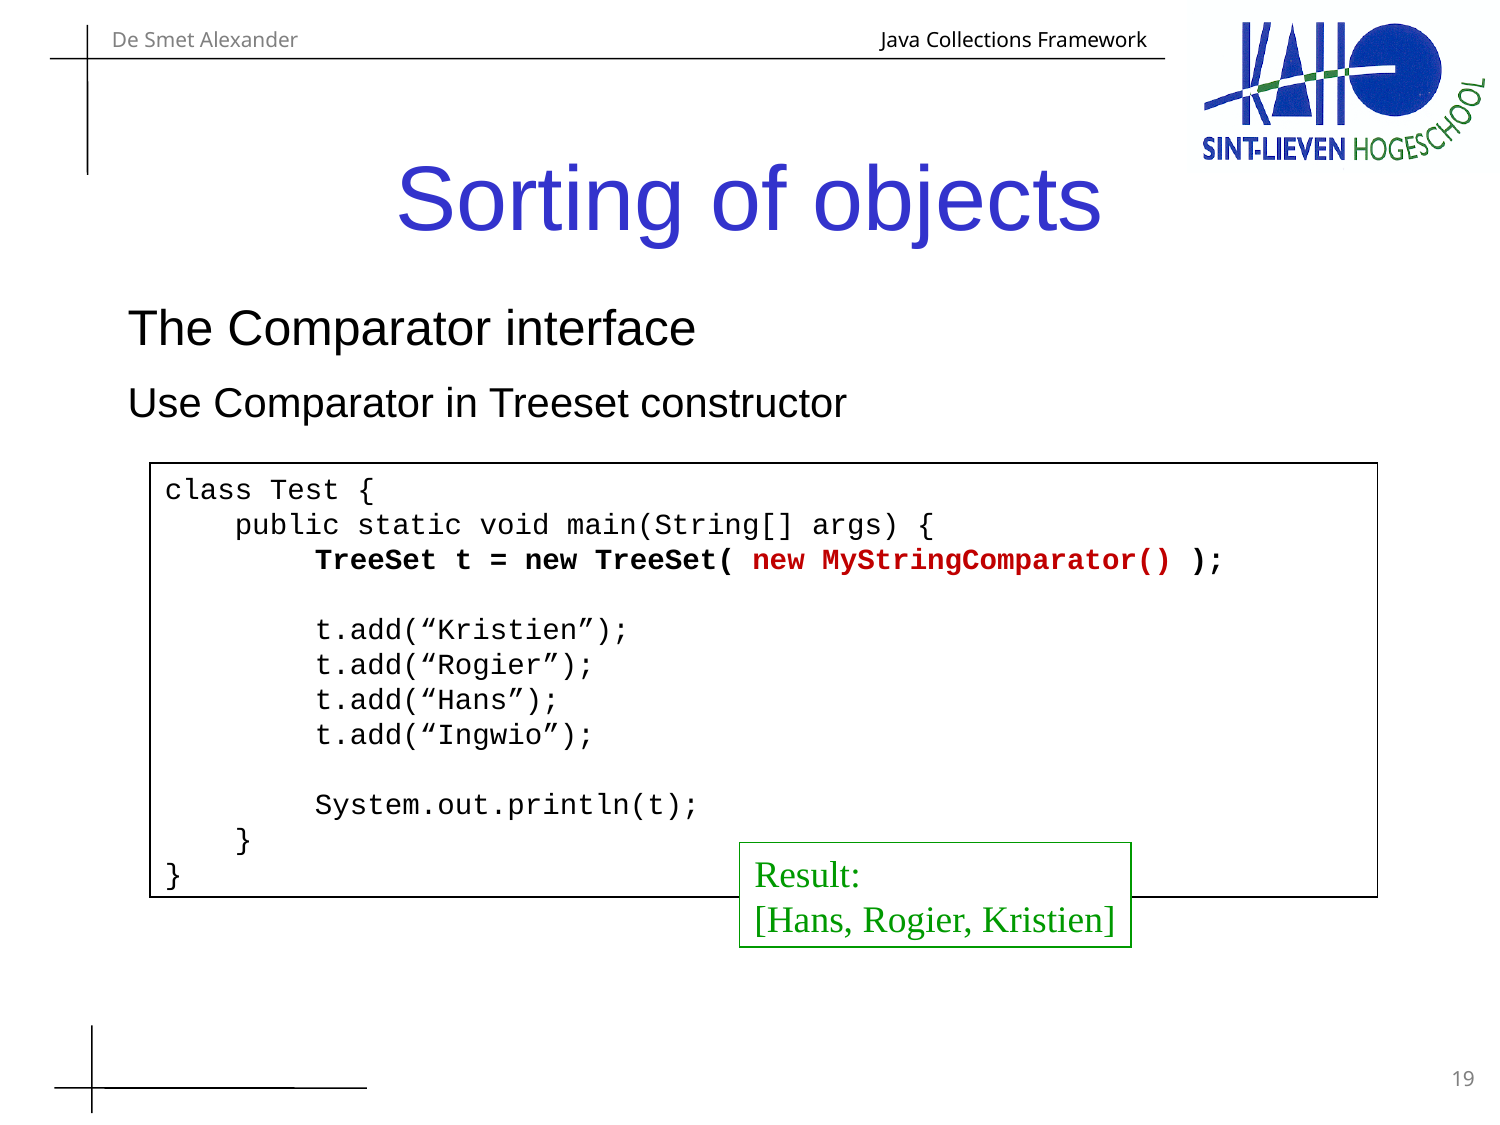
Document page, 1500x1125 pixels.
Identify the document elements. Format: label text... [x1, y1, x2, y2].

title Sorting of objects [112, 99, 1388, 287]
list The Comparator interface Use Comparator in Treeset constructor [112, 287, 1388, 963]
text_box class Test { public static void main(String[] args) { TreeSet t = new TreeSet( new MyStringComparator() ); t.add(“Kristien”); t.add(“Rogier”); t.add(“Hans”); t.add(“Ingwio”); System.out.println(t); } } [150, 462, 1378, 898]
picture [1187, 0, 1500, 173]
text_box Result: [Hans, Rogier, Kristien] [739, 842, 1132, 948]
